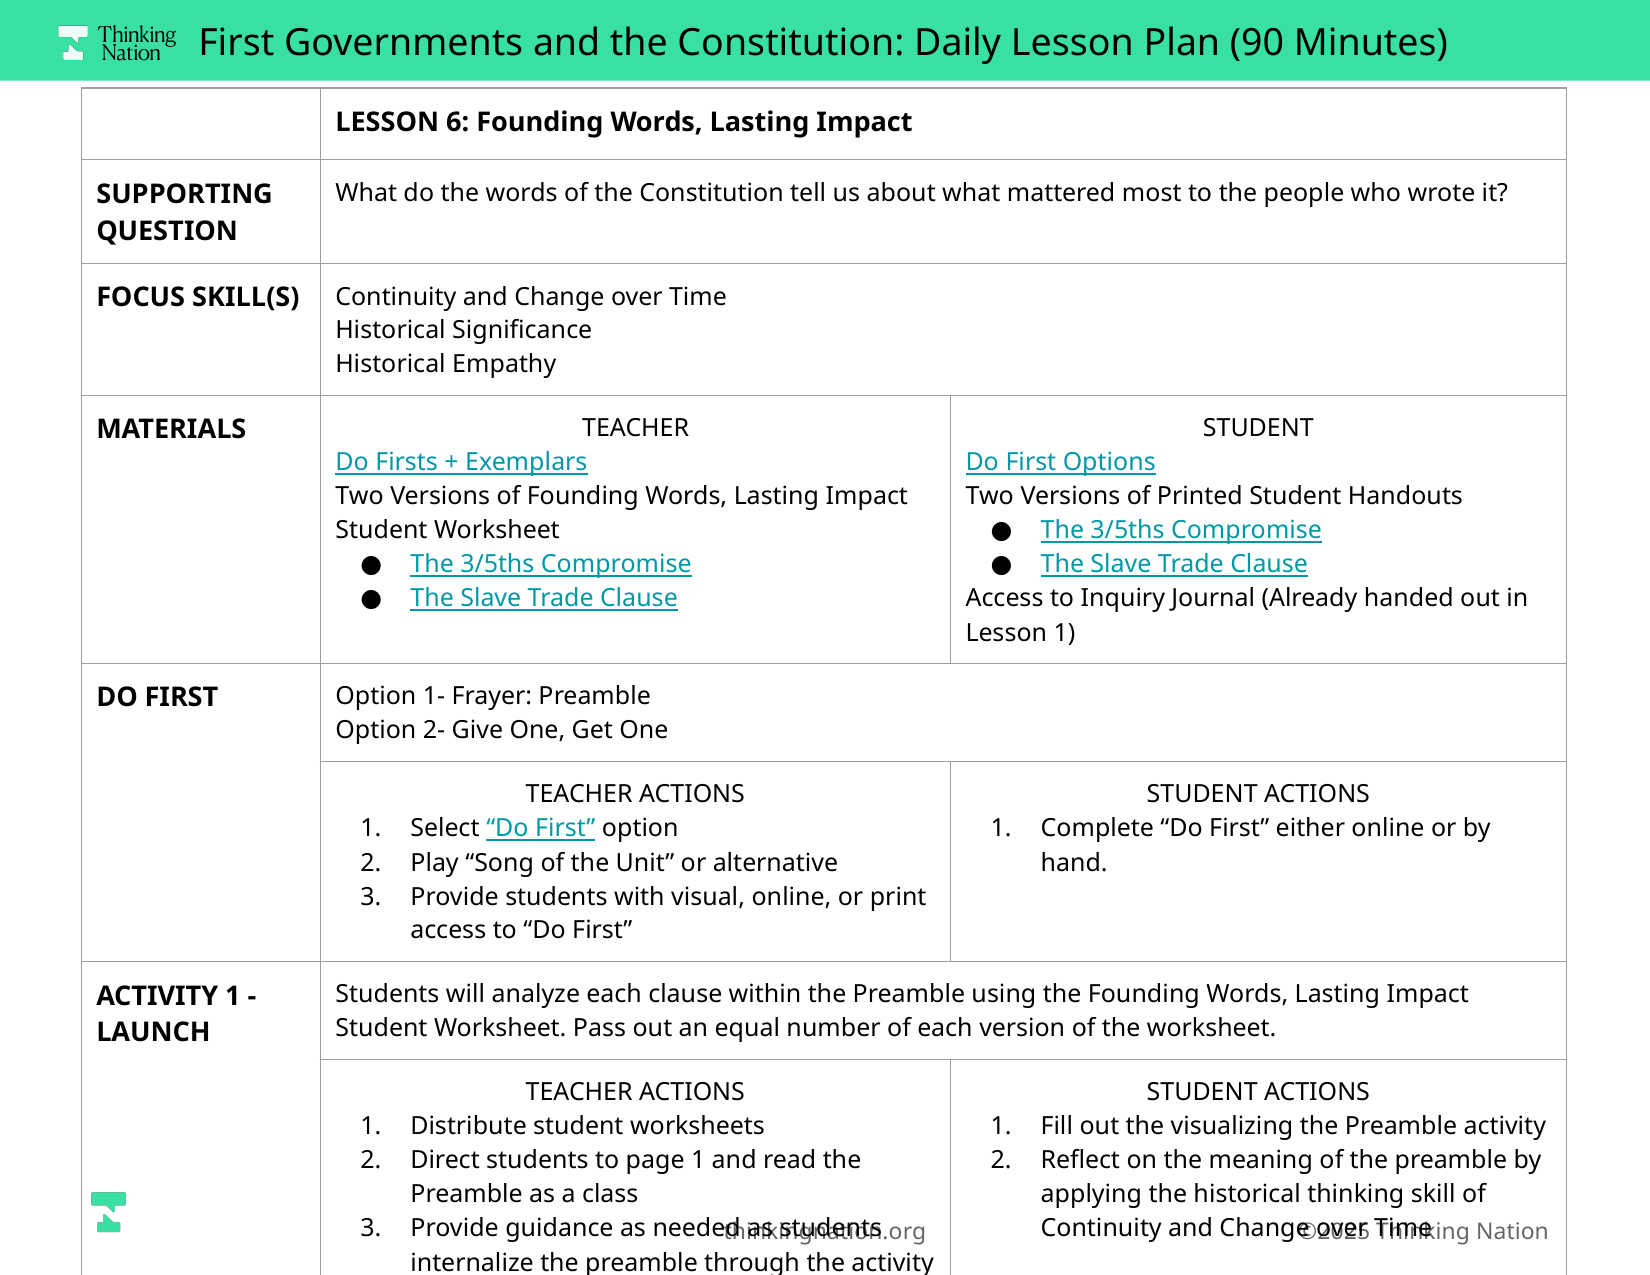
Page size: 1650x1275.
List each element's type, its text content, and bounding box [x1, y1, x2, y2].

table_cell TEACHER Do Firsts + Exemplars Two Versions of Founding Words, Lasting Impact Student Worksheet The 3/5ths Compromise The Slave Trade Clause [321, 396, 950, 663]
table_cell SUPPORTING QUESTION [82, 160, 320, 263]
table_cell TEACHER ACTIONS Select “Do First” option Play “Song of the Unit” or alternative Provide students with visual, online, or print access to “Do First” [321, 762, 950, 961]
table_cell Option 1- Frayer: Preamble Option 2- Give One, Get One [321, 664, 1566, 761]
table_cell ACTIVITY 1 - LAUNCH [82, 962, 320, 1275]
table_cell TEACHER ACTIONS Distribute student worksheets Direct students to page 1 and read the Preamble as a class Provide guidance as needed as students internalize the preamble through the activity [321, 1060, 950, 1275]
text_box First Governments and the Constitution: Daily Lesson Plan (90 Minutes) [0, 0, 1650, 81]
picture [80, 1184, 136, 1240]
table_cell STUDENT Do First Options Two Versions of Printed Student Handouts The 3/5ths Compromise The Slave Trade Clause Access to Inquiry Journal (Already handed out in Lesson 1) [951, 396, 1566, 663]
table_header [82, 89, 320, 159]
table_cell DO FIRST [82, 664, 320, 961]
table_cell Continuity and Change over Time Historical Significance Historical Empathy [321, 264, 1566, 395]
table_cell Students will analyze each clause within the Preamble using the Founding Words, Lasting Impact Student Worksheet. Pass out an equal number of each version of the worksheet. [321, 962, 1566, 1059]
picture [45, 14, 180, 71]
table_cell FOCUS SKILL(S) [82, 264, 320, 395]
table_cell STUDENT ACTIONS Fill out the visualizing the Preamble activity Reflect on the meaning of the preamble by applying the historical thinking skill of Continuity and Change over Time [951, 1060, 1566, 1275]
table_cell What do the words of the Constitution tell us about what mattered most to the people who wrote it? [321, 160, 1566, 263]
table_header LESSON 6: Founding Words, Lasting Impact [321, 89, 1566, 159]
table_cell STUDENT ACTIONS Complete “Do First” either online or by hand. [951, 762, 1566, 961]
table_cell MATERIALS [82, 396, 320, 663]
